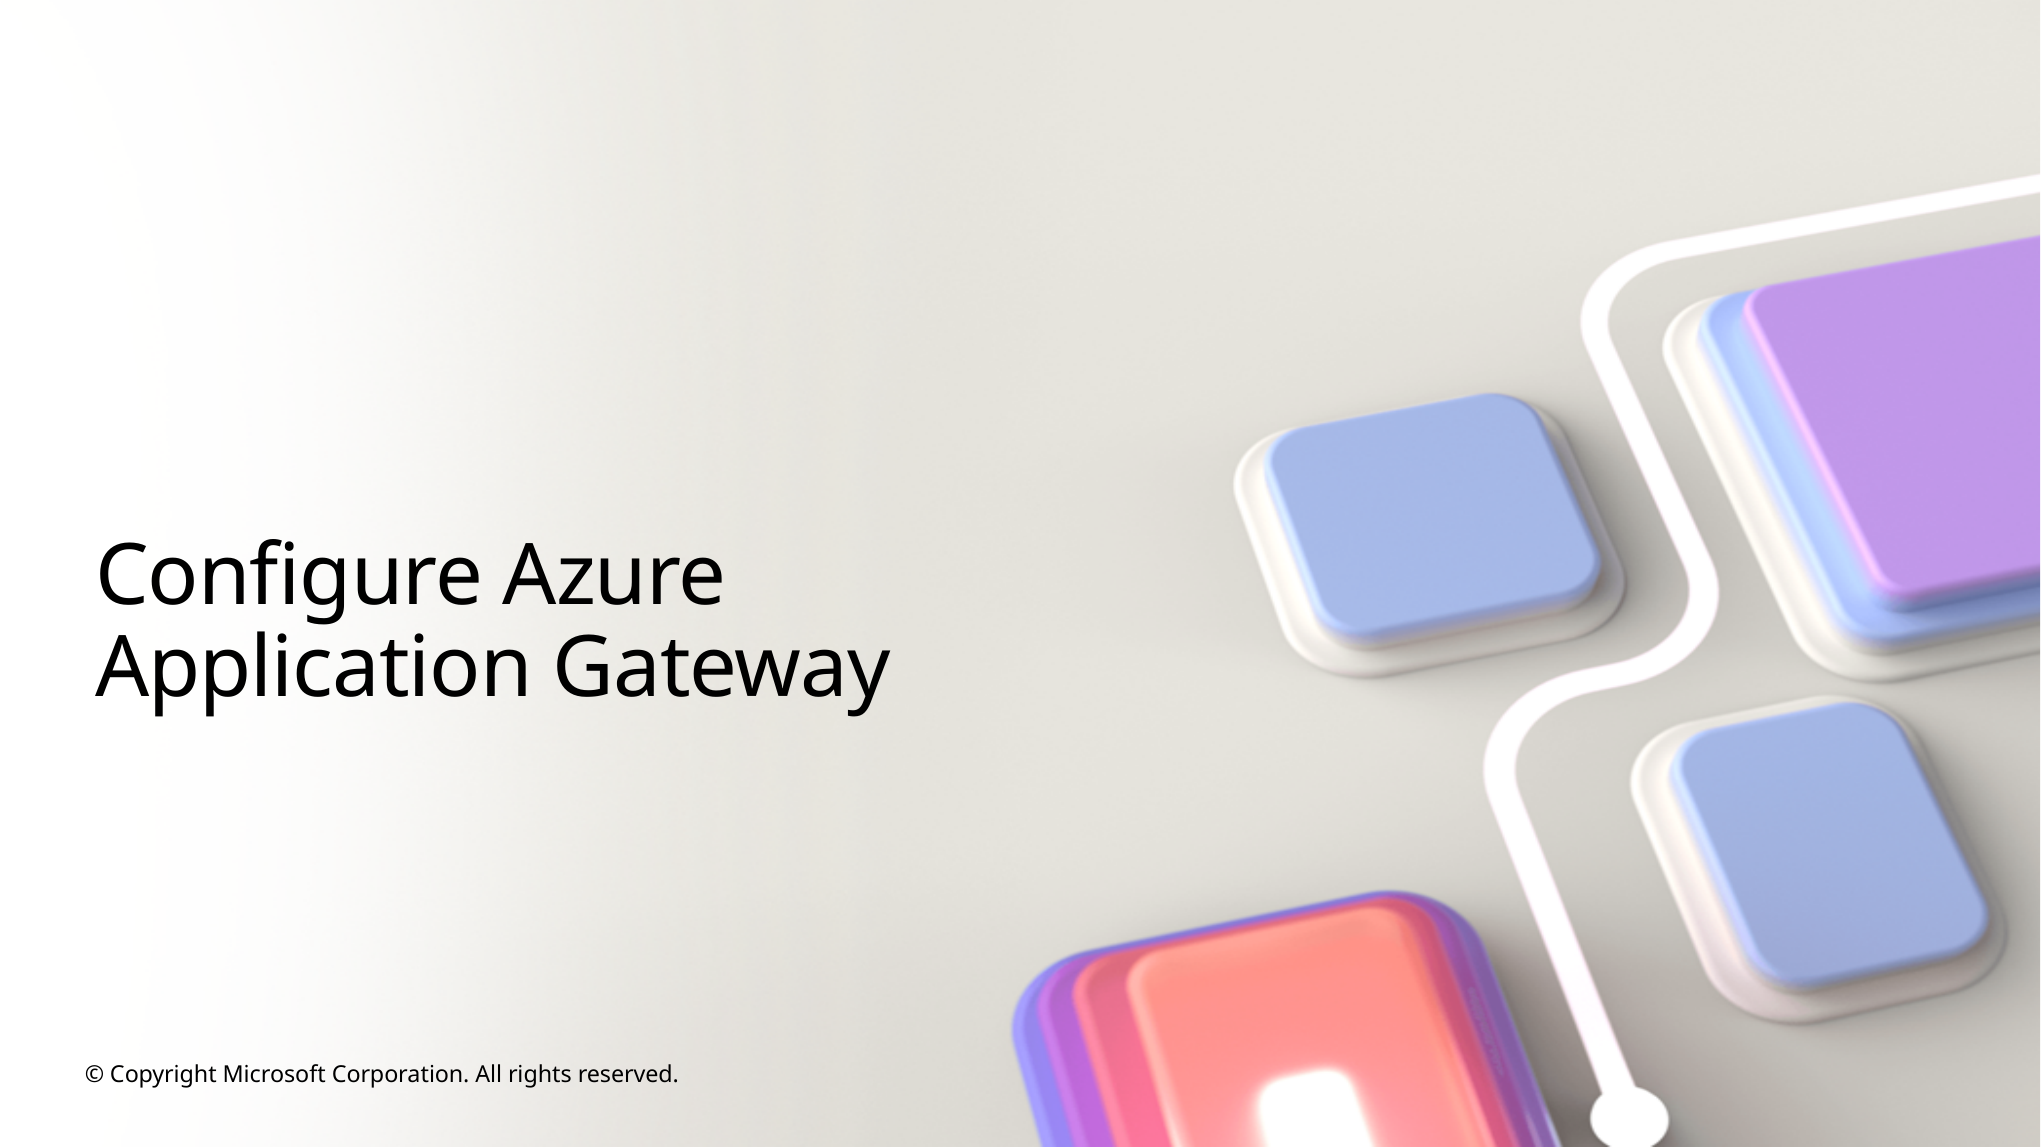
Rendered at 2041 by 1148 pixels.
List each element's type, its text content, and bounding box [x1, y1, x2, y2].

picture [0, 0, 2041, 1147]
title Configure Azure Application Gateway [95, 576, 1158, 670]
